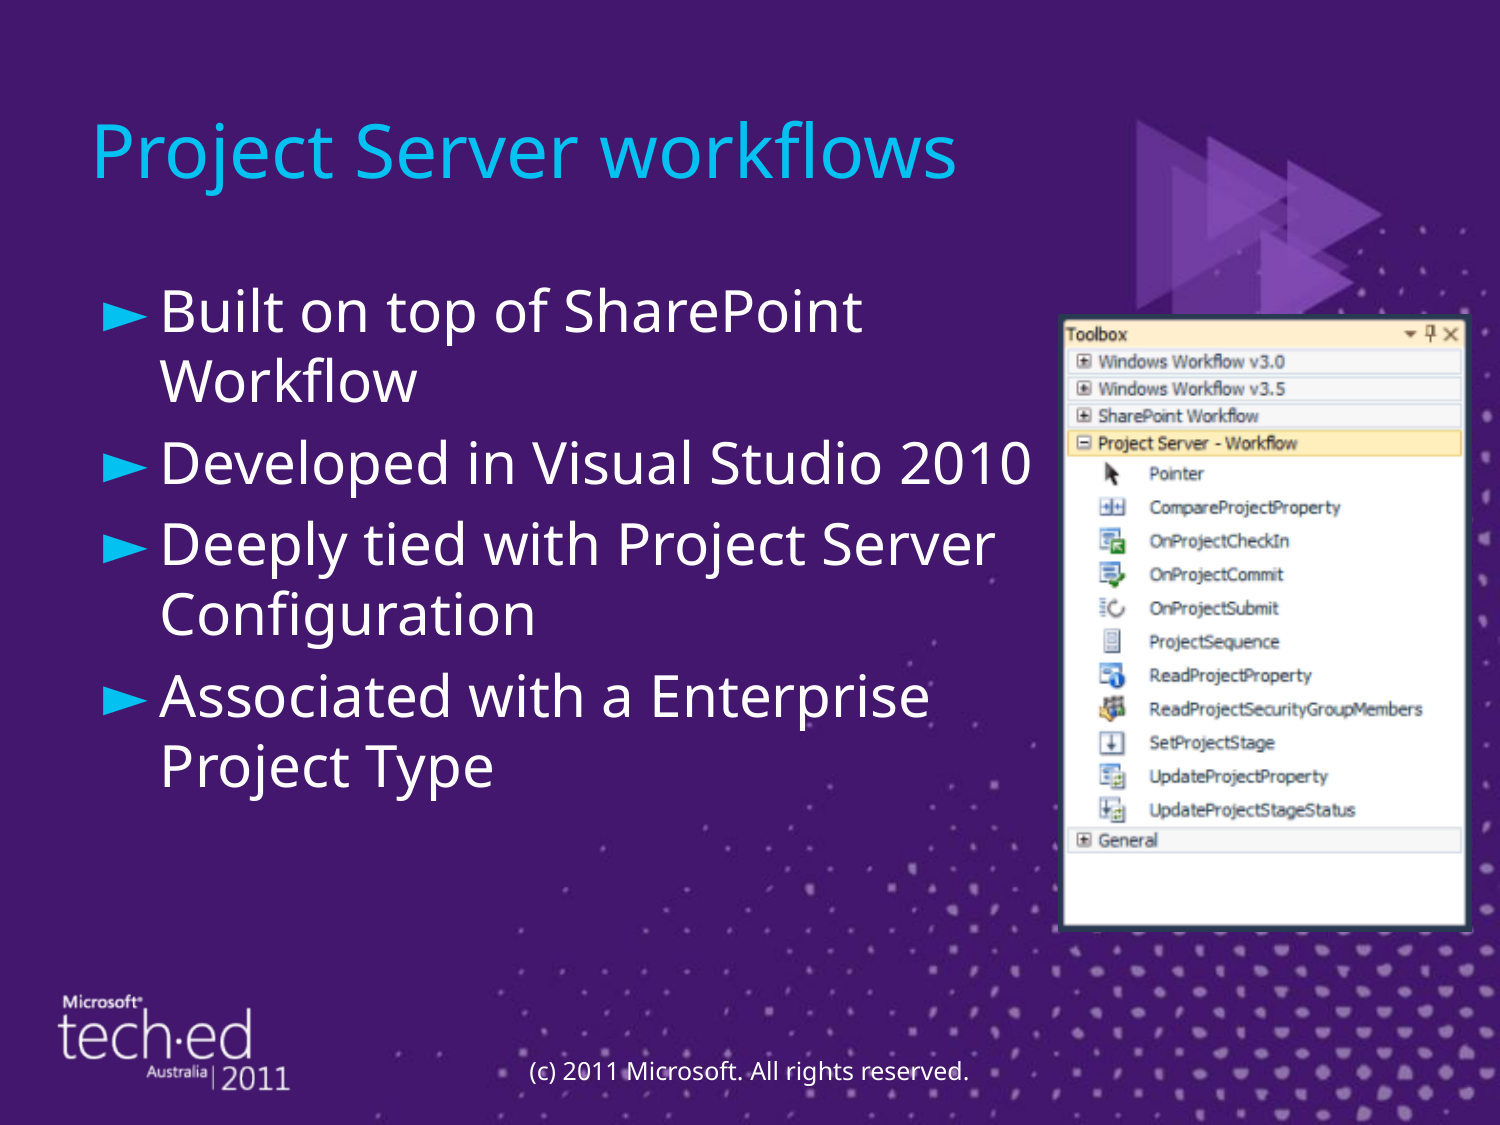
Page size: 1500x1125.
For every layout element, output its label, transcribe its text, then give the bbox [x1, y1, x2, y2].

footer (c) 2011 Microsoft. All rights reserved. [512, 1042, 988, 1103]
list Built on top of SharePoint Workflow Developed in Visual Studio 2010 Deeply tied with Project Server Configuration Associated with a Enterprise Project Type [88, 267, 1051, 1010]
title Project Server workflows [75, 54, 1425, 243]
picture [0, 0, 1500, 1125]
